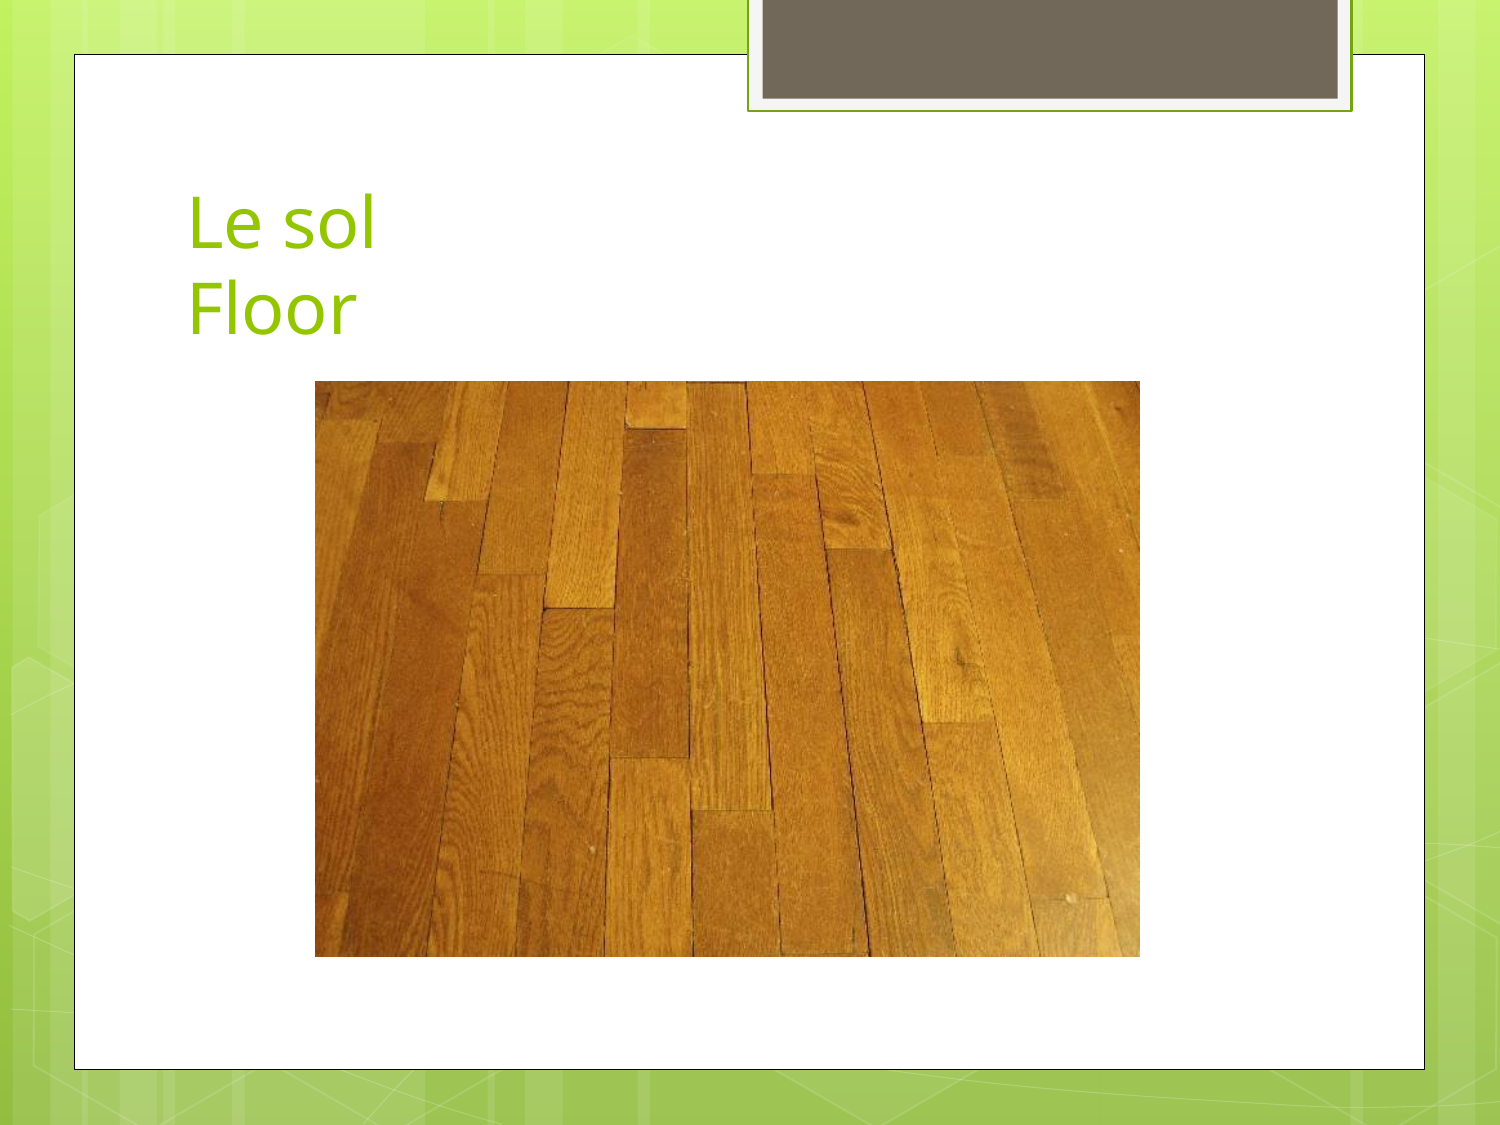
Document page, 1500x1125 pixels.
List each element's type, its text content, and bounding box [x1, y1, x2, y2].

title Le sol Floor [171, 168, 1324, 357]
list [170, 380, 1284, 958]
